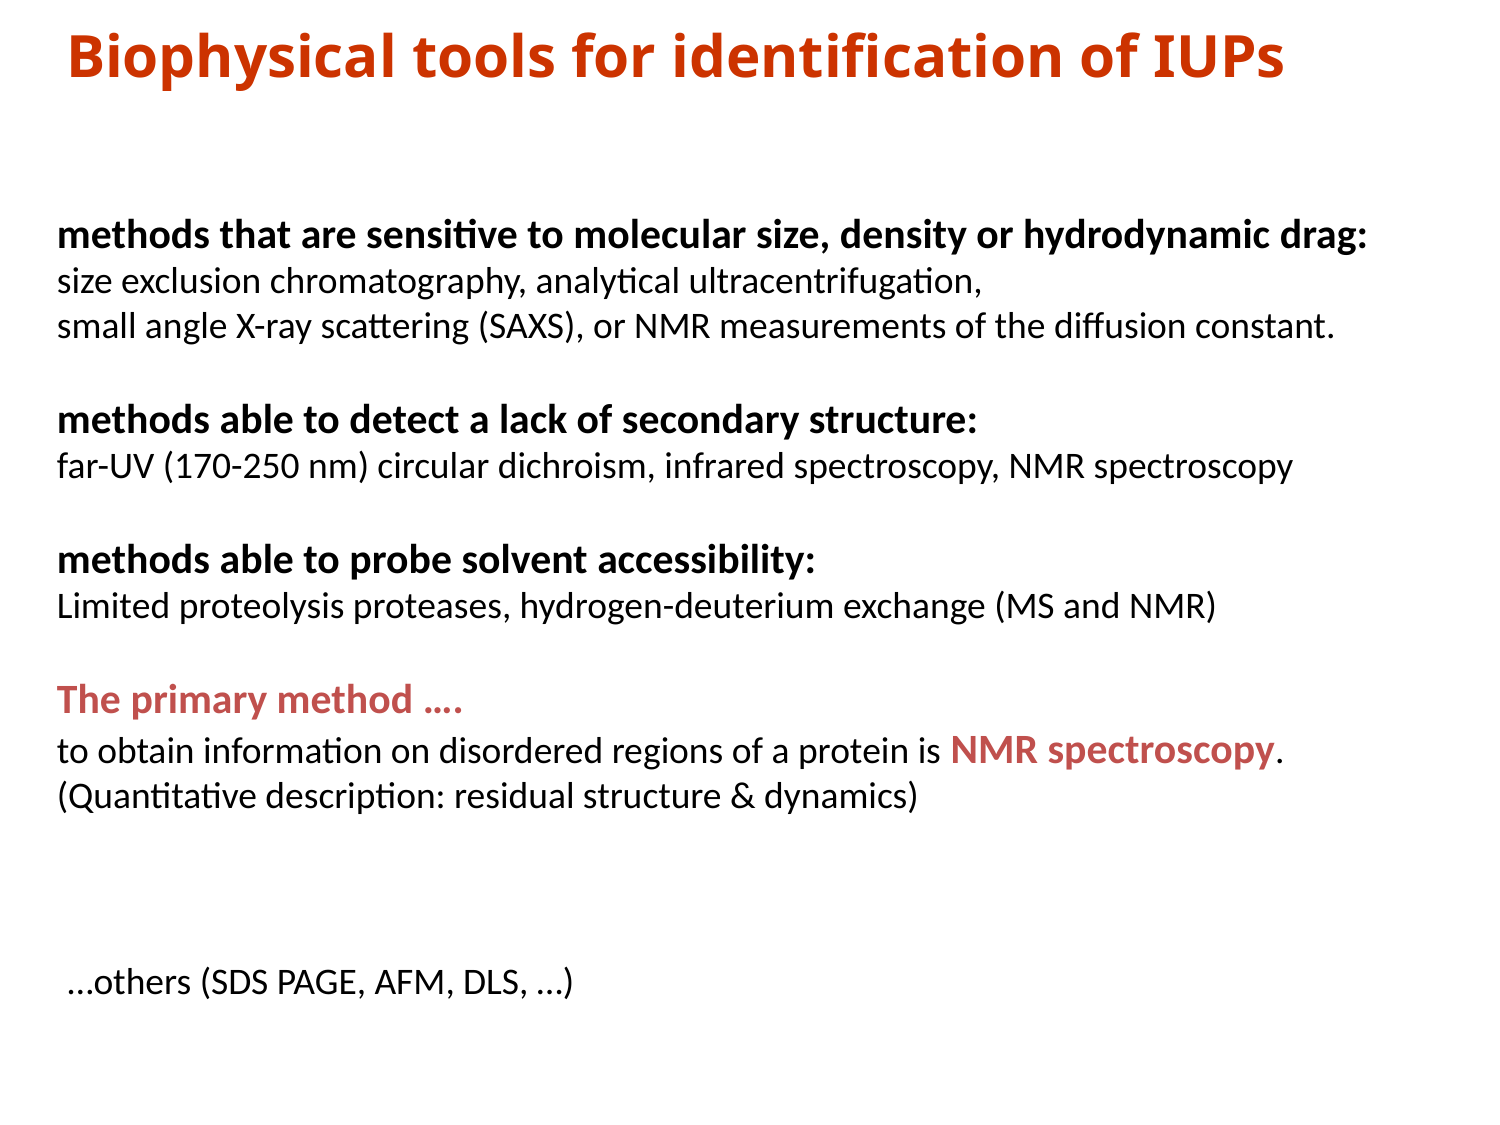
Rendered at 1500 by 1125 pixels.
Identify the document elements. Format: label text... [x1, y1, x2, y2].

text_box Biophysical tools for identification of IUPs [50, 24, 1438, 97]
text_box methods that are sensitive to molecular size, density or hydrodynamic drag: size exclusion chromatography, analytical ultracentrifugation, small angle X-ray scattering (SAXS), or NMR measurements of the diffusion constant. methods able to detect a lack of secondary structure: far-UV (170-250 nm) circular dichroism, infrared spectroscopy, NMR spectroscopy methods able to probe solvent accessibility: Limited proteolysis proteases, hydrogen-deuterium exchange (MS and NMR) The primary method …. to obtain information on disordered regions of a protein is NMR spectroscopy. (Quantitative description: residual structure & dynamics) [42, 198, 1385, 824]
text_box …others (SDS PAGE, AFM, DLS, …) [52, 949, 590, 1010]
